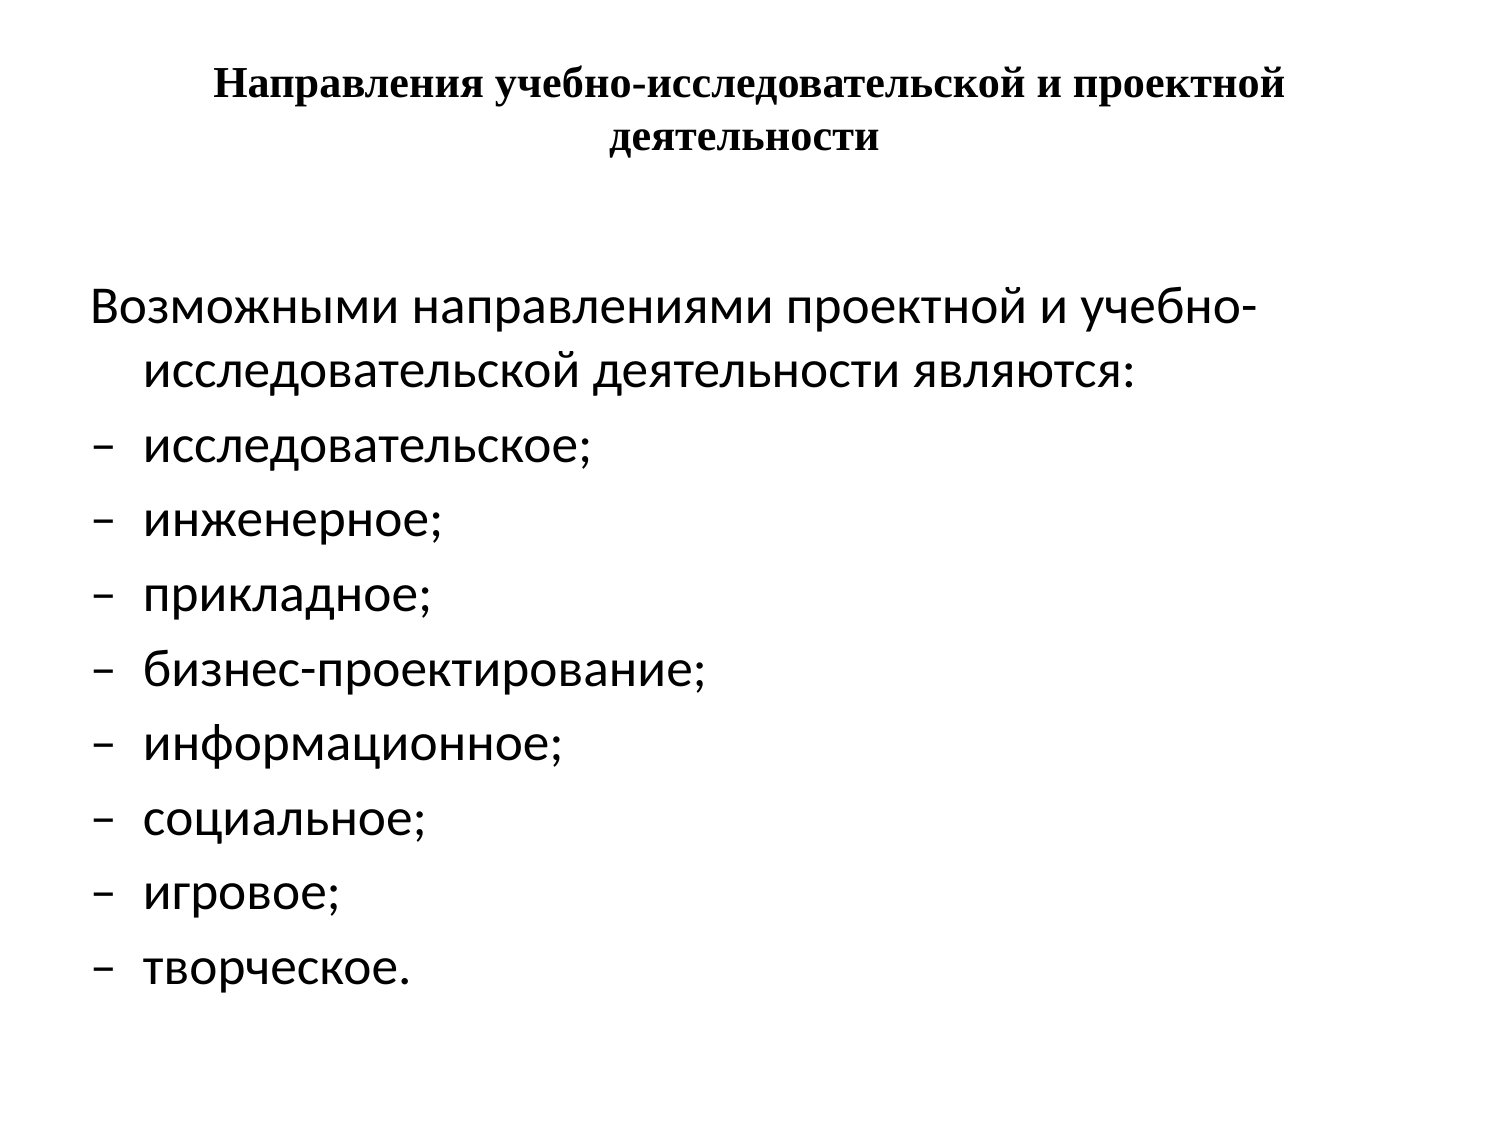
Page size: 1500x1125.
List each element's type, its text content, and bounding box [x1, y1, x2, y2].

list Возможными направлениями проектной и учебно-исследовательской деятельности являются: – исследовательское; – инженерное; – прикладное; – бизнес-проектирование; – информационное; – социальное; – игровое; – творческое. [75, 262, 1425, 1005]
title Направления учебно-исследовательской и проектной деятельности [75, 45, 1425, 233]
